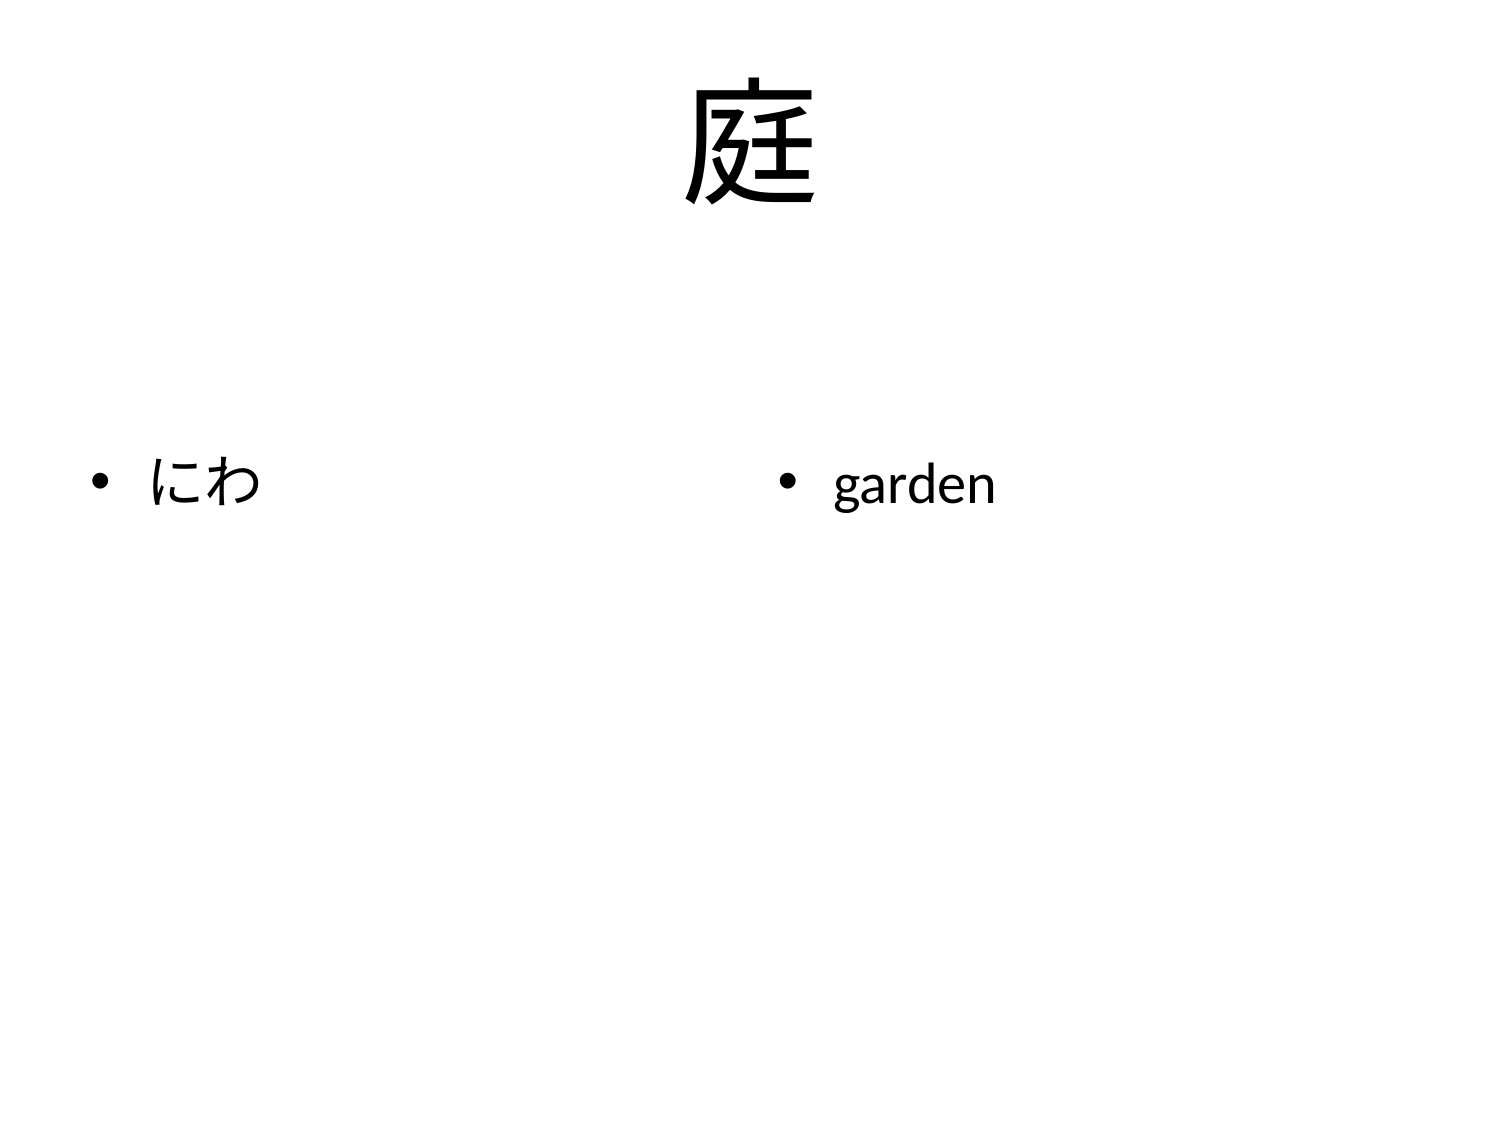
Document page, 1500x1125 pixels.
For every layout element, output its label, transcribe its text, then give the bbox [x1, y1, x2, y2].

list garden [762, 437, 1426, 1006]
list にわ [74, 437, 738, 1006]
title 庭 [74, 44, 1426, 233]
